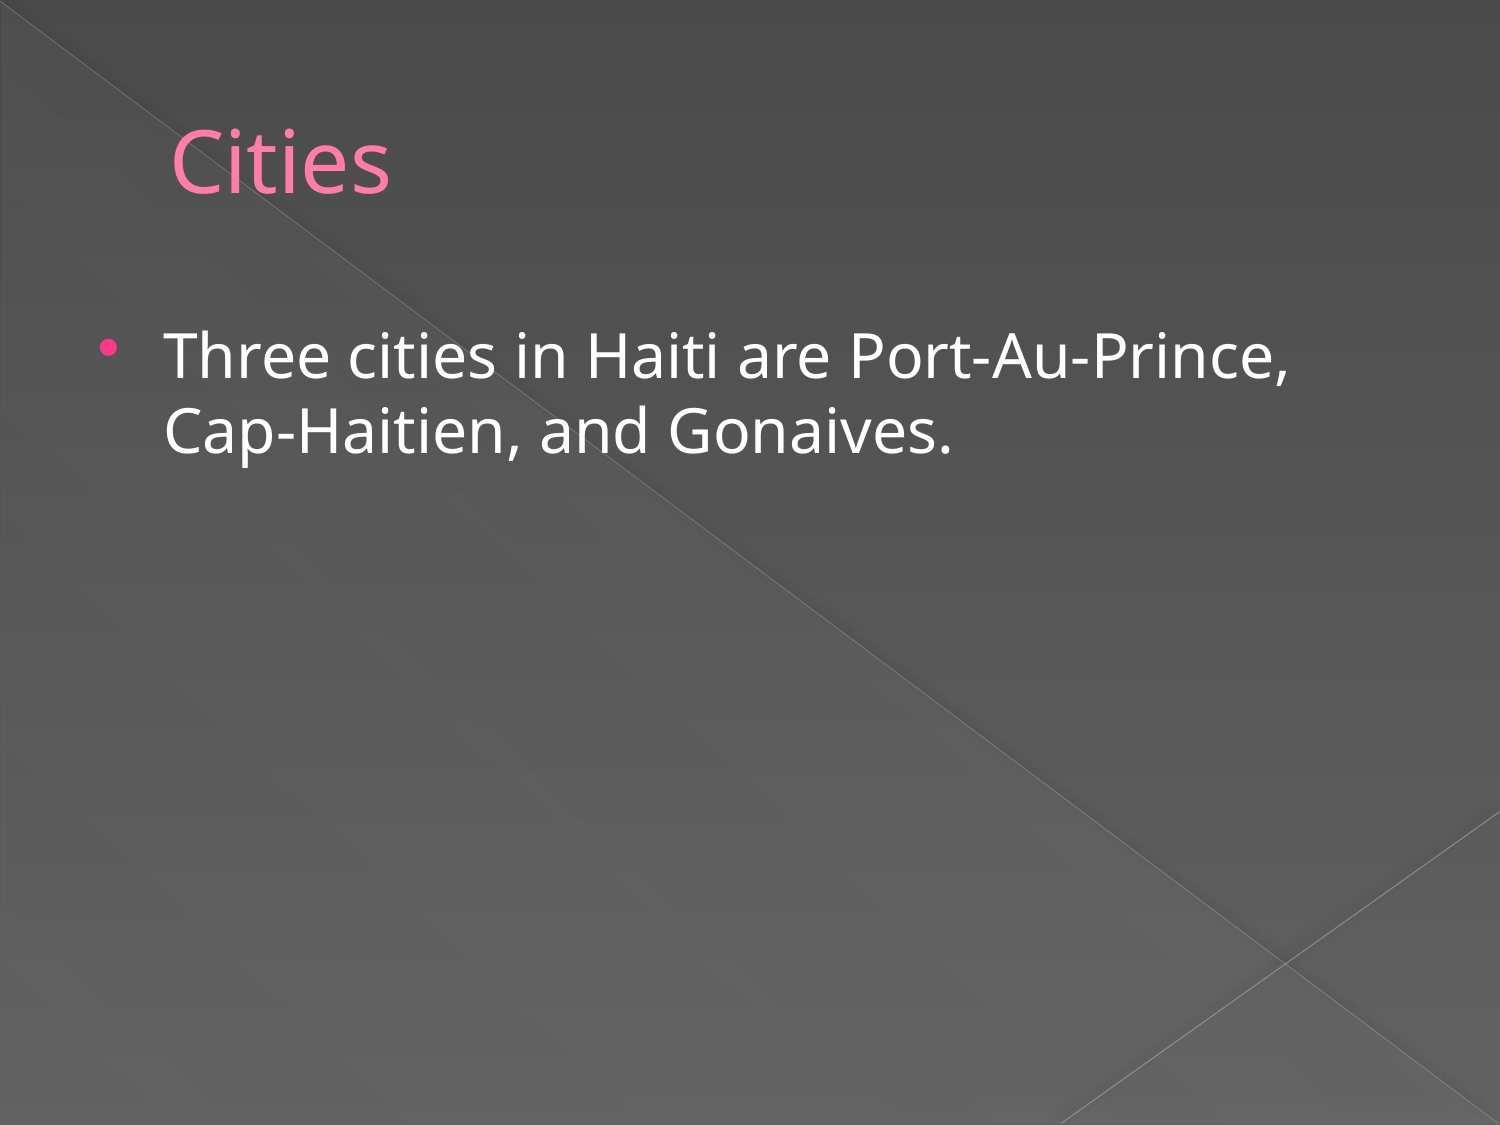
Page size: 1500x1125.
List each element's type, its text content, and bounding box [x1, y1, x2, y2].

title Cities [75, 43, 1425, 274]
list Three cities in Haiti are Port-Au-Prince, Cap-Haitien, and Gonaives. [75, 308, 1425, 1059]
